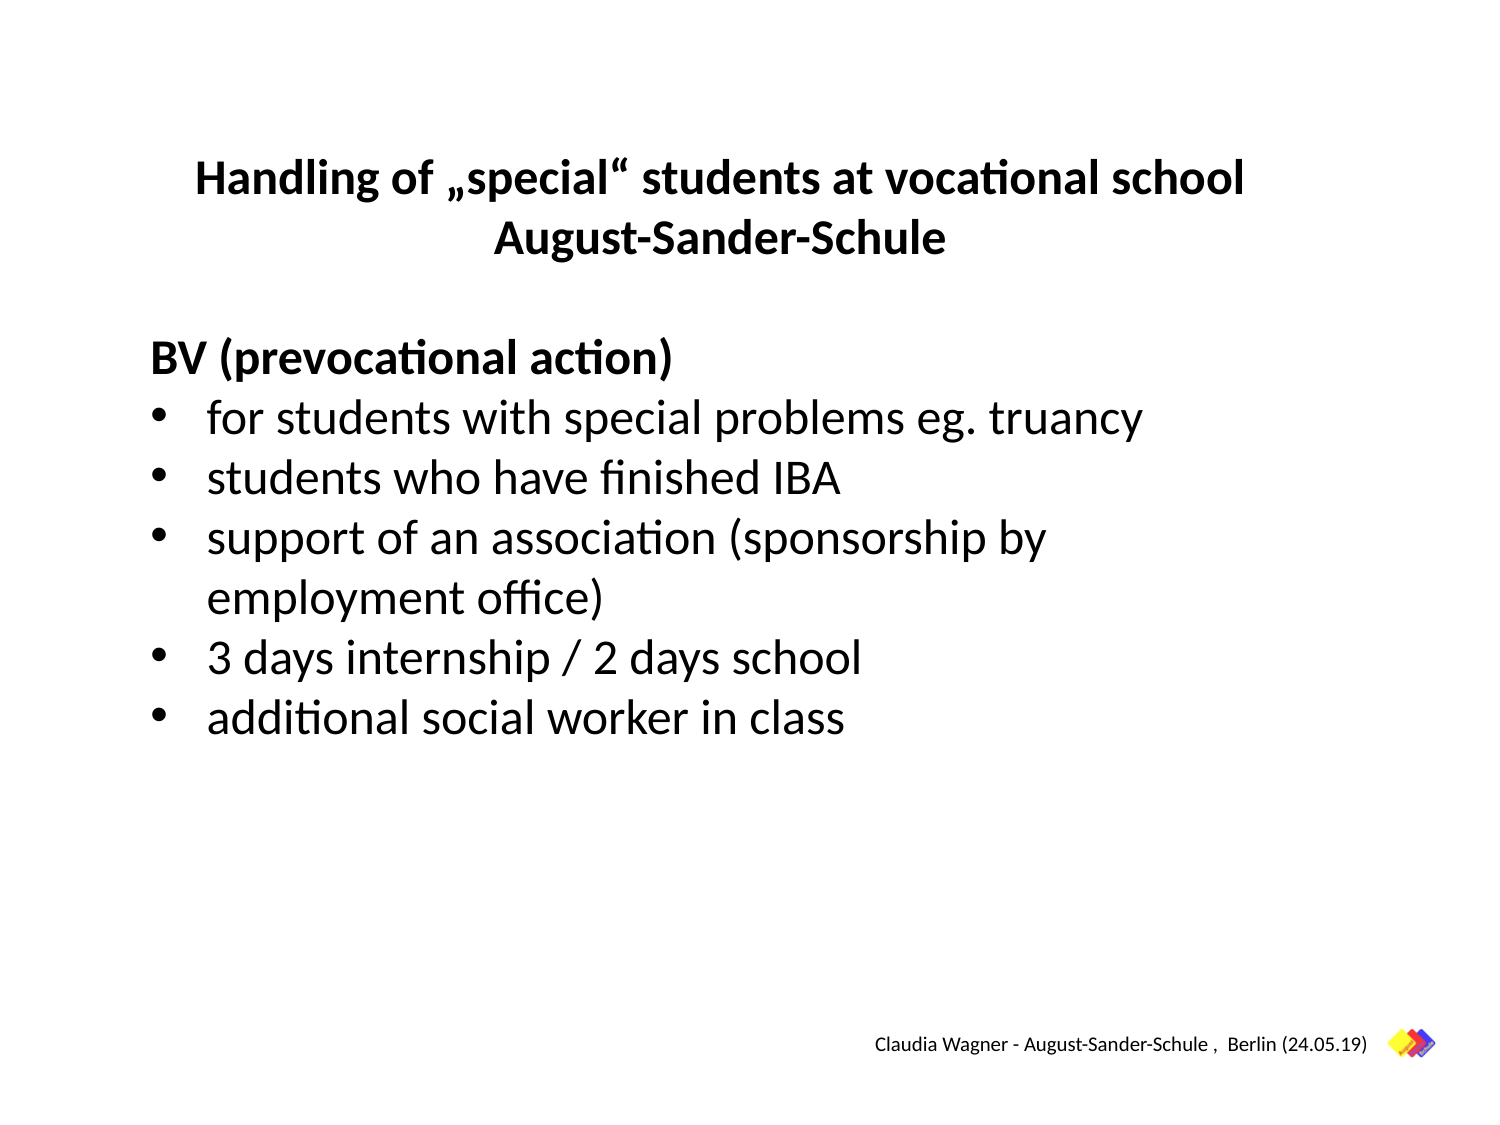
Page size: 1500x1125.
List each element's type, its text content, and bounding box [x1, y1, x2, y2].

text_box Handling of „special“ students at vocational school August-Sander-Schule BV (prevocational action) for students with special problems eg. truancy students who have finished IBA support of an association (sponsorship by employment office) 3 days internship / 2 days school additional social worker in class [135, 137, 1306, 992]
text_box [855, 1022, 1436, 1064]
